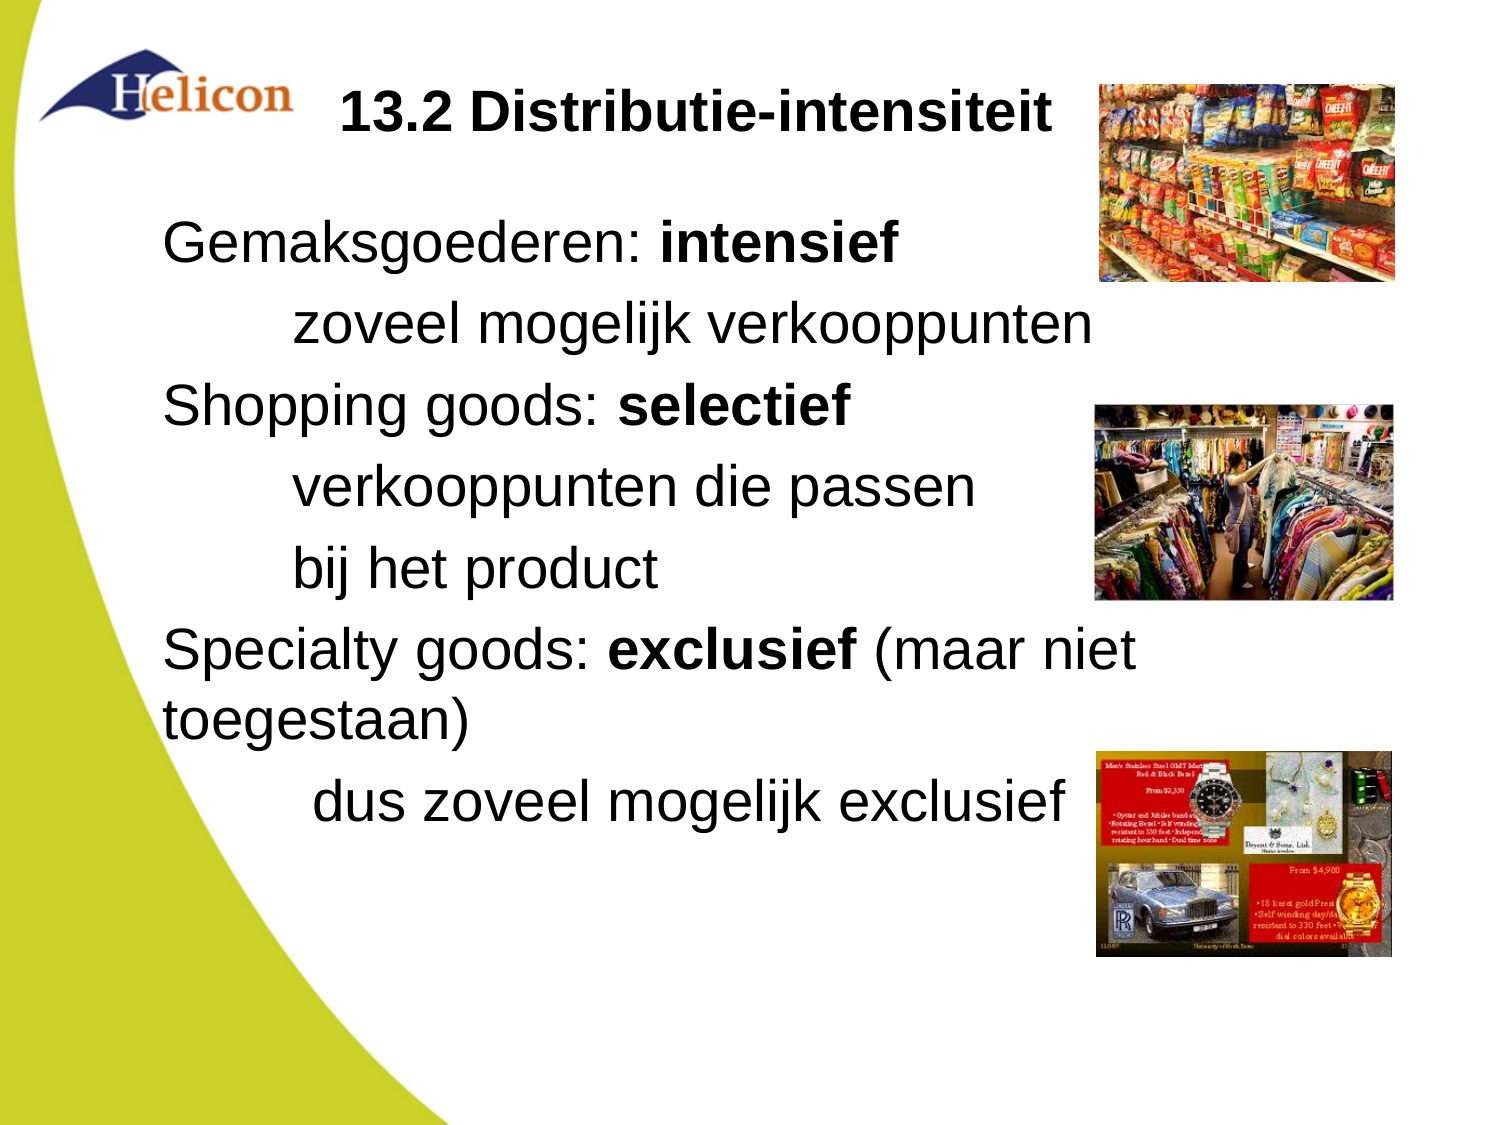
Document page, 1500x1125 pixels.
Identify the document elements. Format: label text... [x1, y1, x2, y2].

picture [0, 0, 1500, 1125]
list Gemaksgoederen: intensief zoveel mogelijk verkooppunten Shopping goods: selectief verkooppunten die passen bij het product Specialty goods: exclusief (maar niet toegestaan) dus zoveel mogelijk exclusief [147, 196, 1425, 1005]
title 13.2 Distributie-intensiteit [324, 54, 1415, 161]
